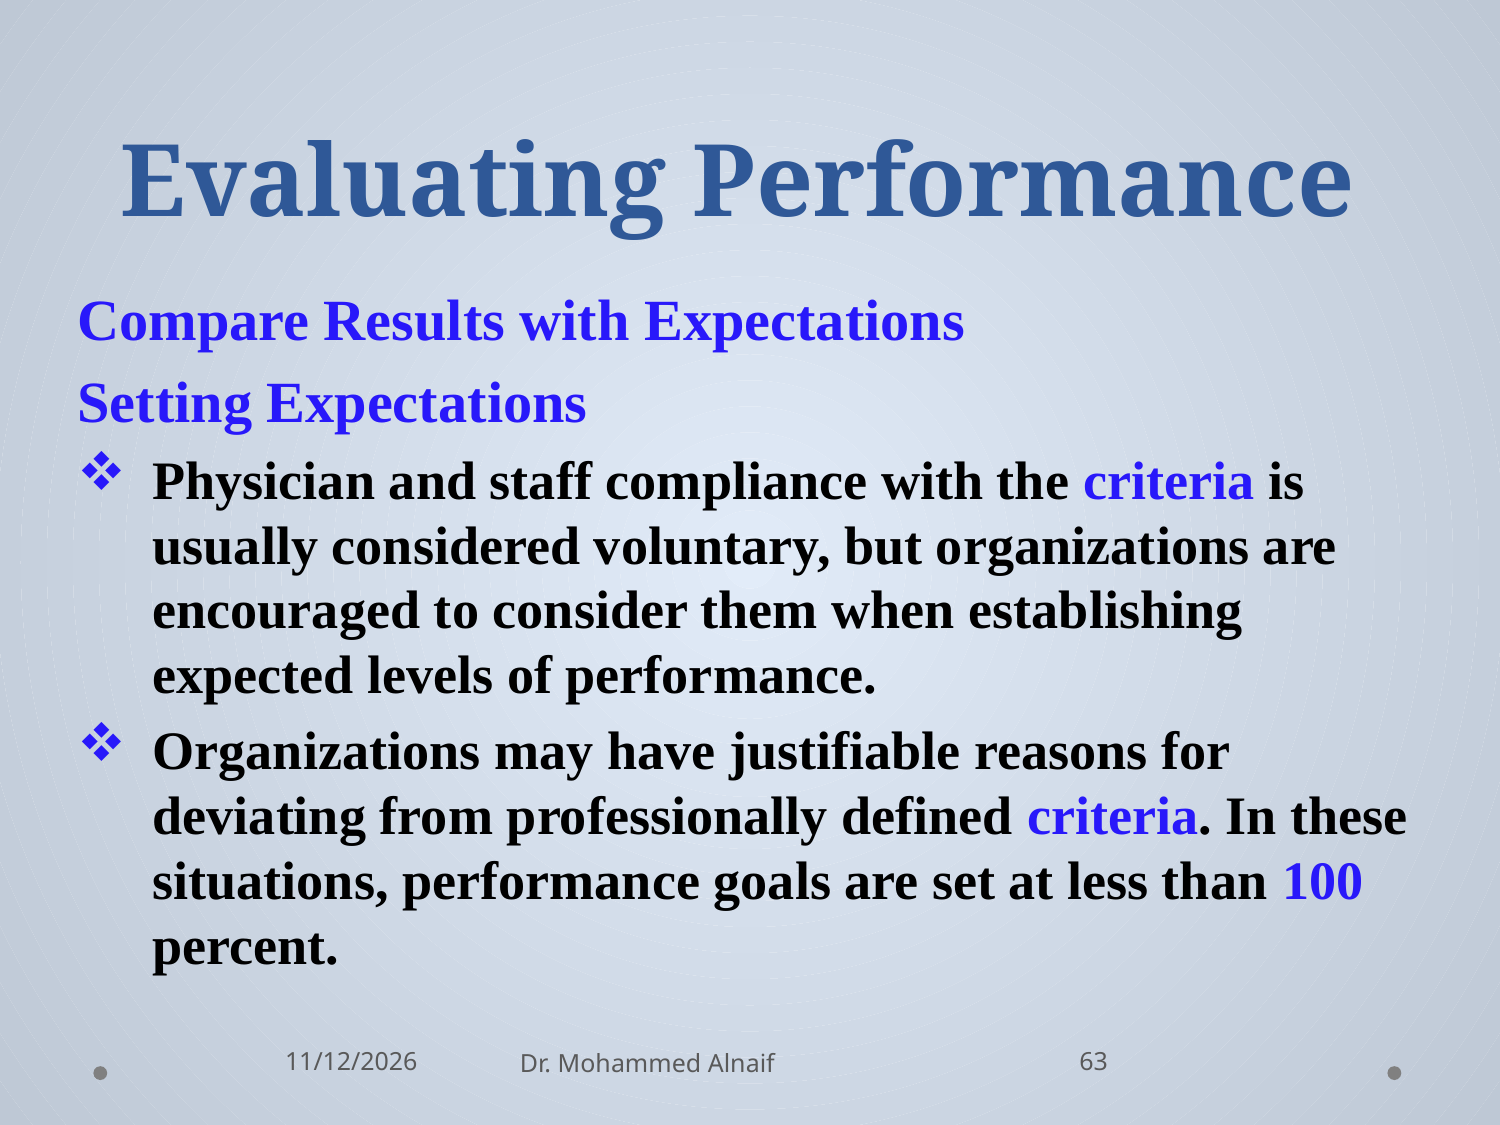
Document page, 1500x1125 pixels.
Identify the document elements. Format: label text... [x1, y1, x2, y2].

slide_number 63 [1074, 1025, 1425, 1100]
title Evaluating Performance [100, 78, 1376, 244]
footer Dr. Mohammed Alnaif [512, 1025, 988, 1100]
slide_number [75, 1025, 425, 1100]
subtitle Compare Results with Expectations Setting Expectations Physician and staff compliance with the criteria is usually considered voluntary, but organizations are encouraged to consider them when establishing expected levels of performance. Organizations may have justifiable reasons for deviating from professionally defined criteria. In these situations, performance goals are set at less than 100 percent. [62, 275, 1450, 1013]
